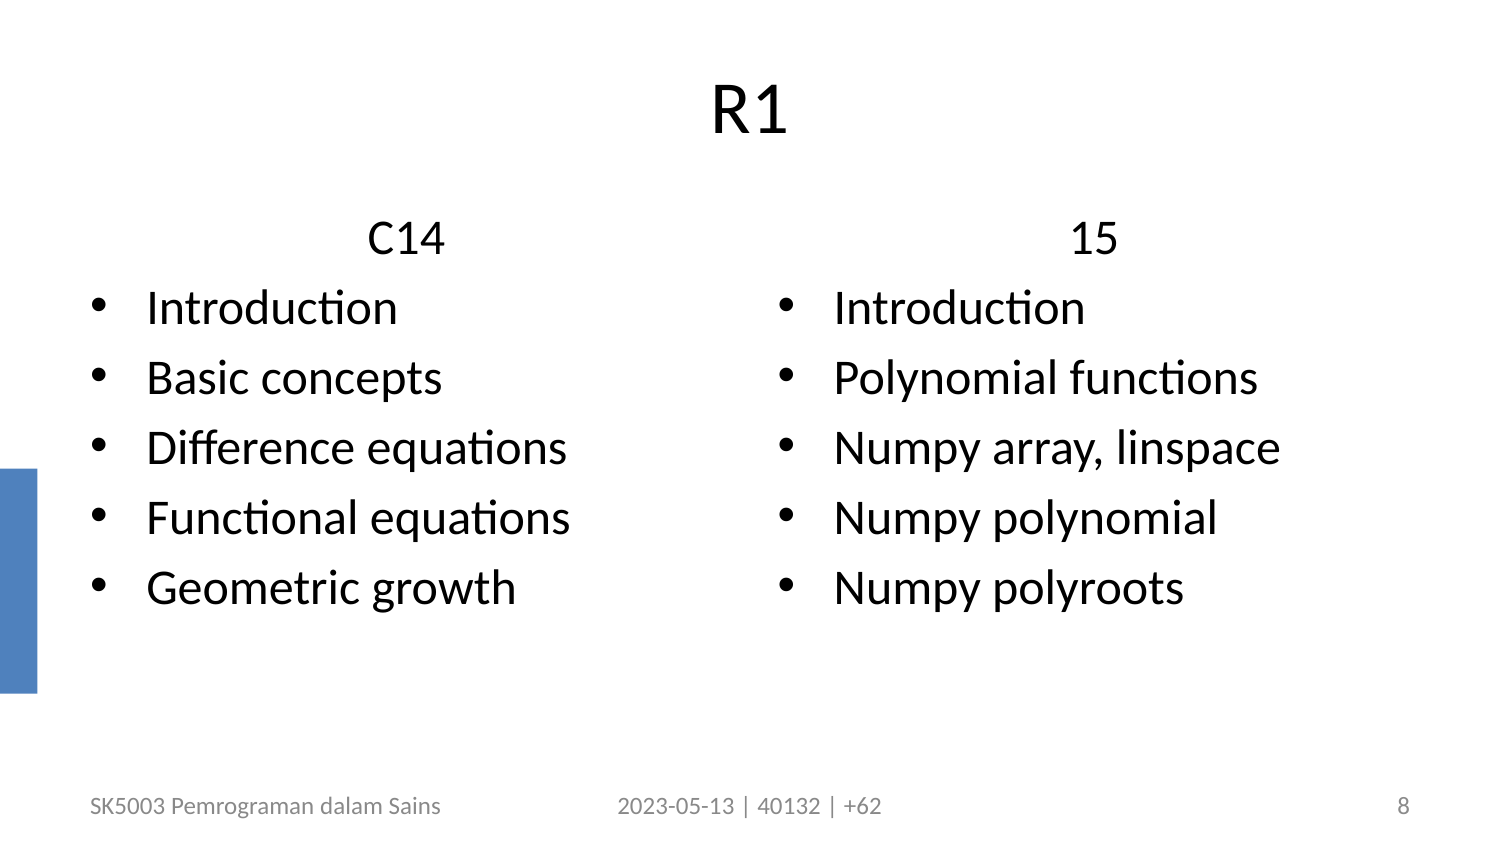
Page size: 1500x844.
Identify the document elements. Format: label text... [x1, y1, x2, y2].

list 15 Introduction Polynomial functions Numpy array, linspace Numpy polynomial Numpy polyroots [762, 196, 1426, 754]
footer 2023-05-13 | 40132 | +62 [512, 782, 988, 827]
list C14 Introduction Basic concepts Difference equations Functional equations Geometric growth [74, 196, 738, 754]
title R1 [74, 33, 1426, 175]
slide_number SK5003 Pemrograman dalam Sains [75, 782, 463, 827]
slide_number 8 [1074, 782, 1425, 827]
